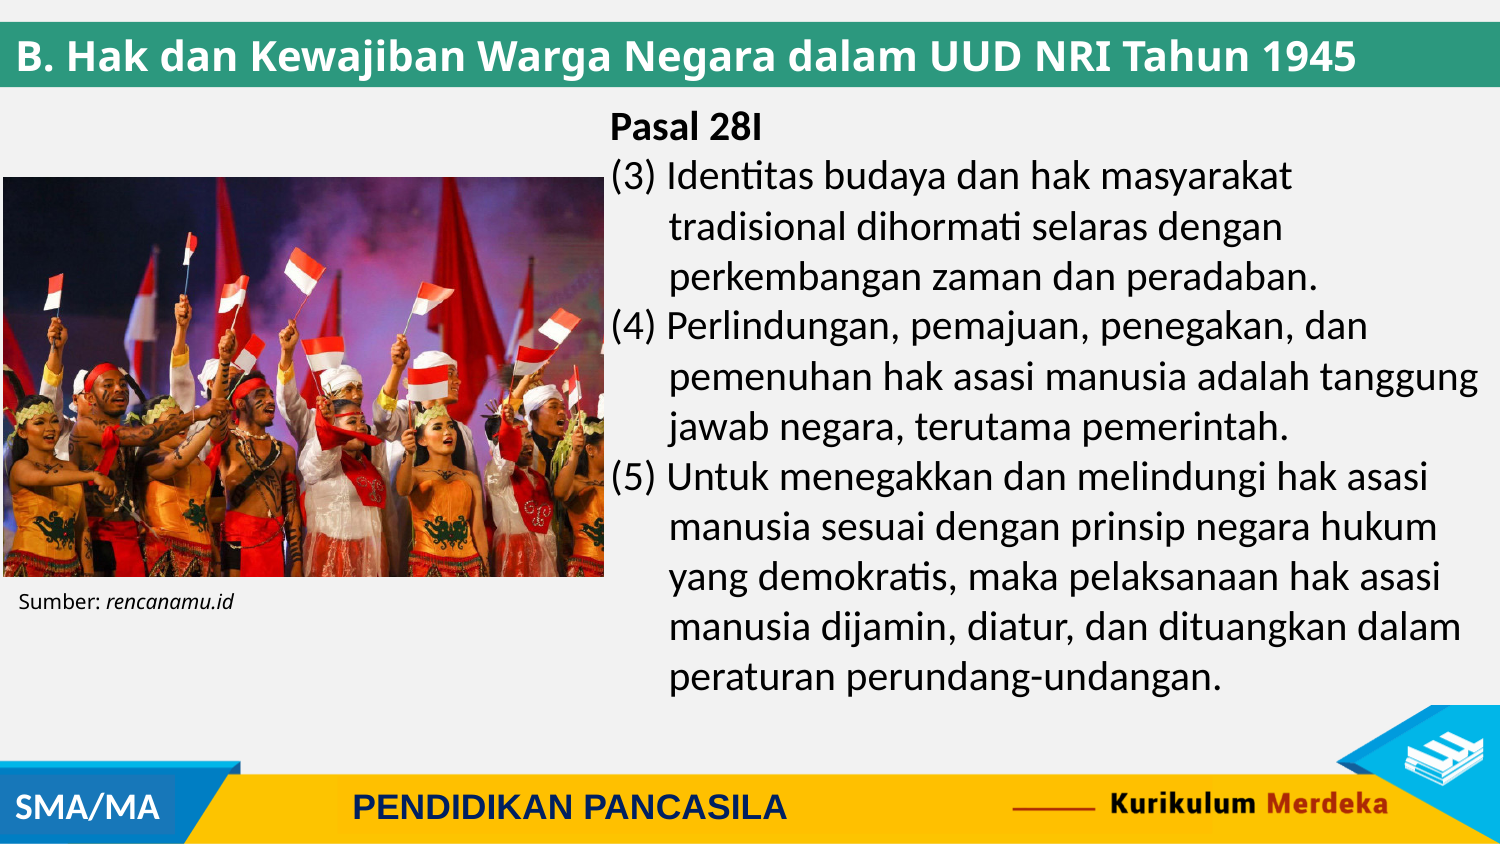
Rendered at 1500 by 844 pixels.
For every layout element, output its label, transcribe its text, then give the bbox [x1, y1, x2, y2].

picture [3, 176, 604, 577]
text_box B. Hak dan Kewajiban Warga Negara dalam UUD NRI Tahun 1945 [0, 20, 1500, 89]
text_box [0, 705, 1500, 844]
text_box Sumber: rencanamu.id [3, 584, 364, 622]
text_box Pasal 28I (3) Identitas budaya dan hak masyarakat tradisional dihormati selaras dengan perkembangan zaman dan peradaban. (4) Perlindungan, pemajuan, penegakan, dan pemenuhan hak asasi manusia adalah tanggung jawab negara, terutama pemerintah. (5) Untuk menegakkan dan melindungi hak asasi manusia sesuai dengan prinsip negara hukum yang demokratis, maka pelaksanaan hak asasi manusia dijamin, diatur, dan dituangkan dalam peraturan perundang-undangan. [595, 90, 1496, 704]
